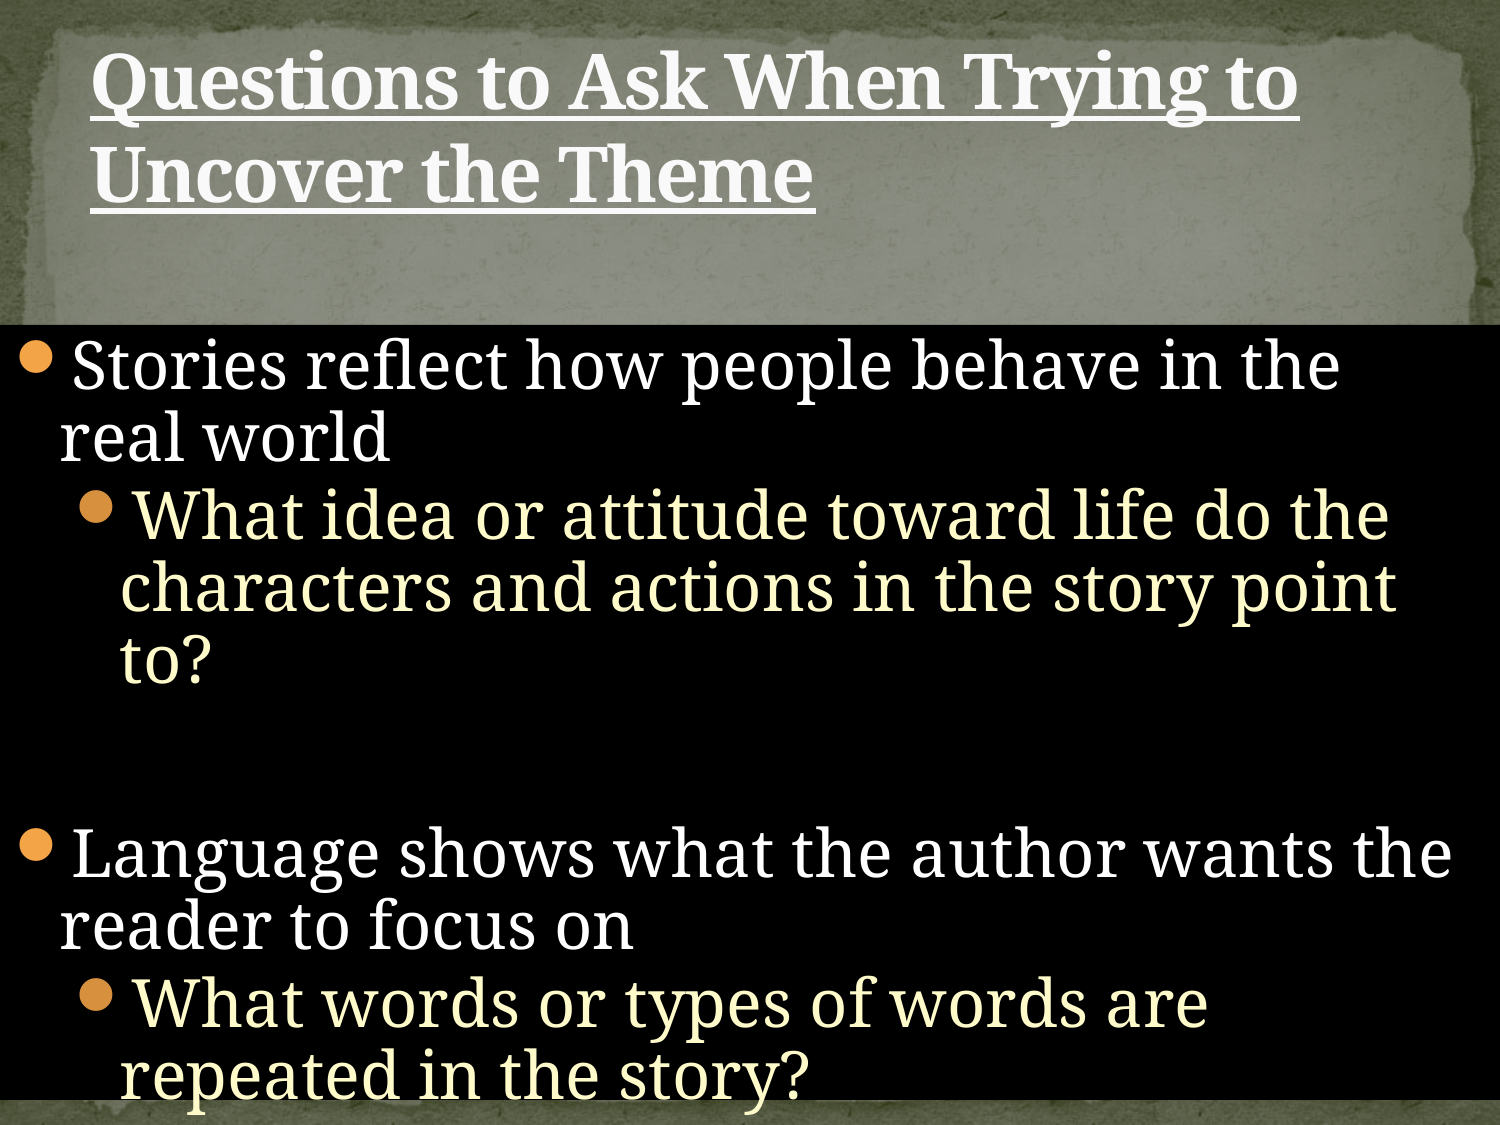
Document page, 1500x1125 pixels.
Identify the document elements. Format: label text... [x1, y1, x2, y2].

list Stories reflect how people behave in the real world What idea or attitude toward life do the characters and actions in the story point to? Language shows what the author wants the reader to focus on What words or types of words are repeated in the story? Why are they repeated? What does the repetition point to? [0, 324, 1500, 1100]
title Questions to Ask When Trying to Uncover the Theme [74, 24, 1425, 225]
